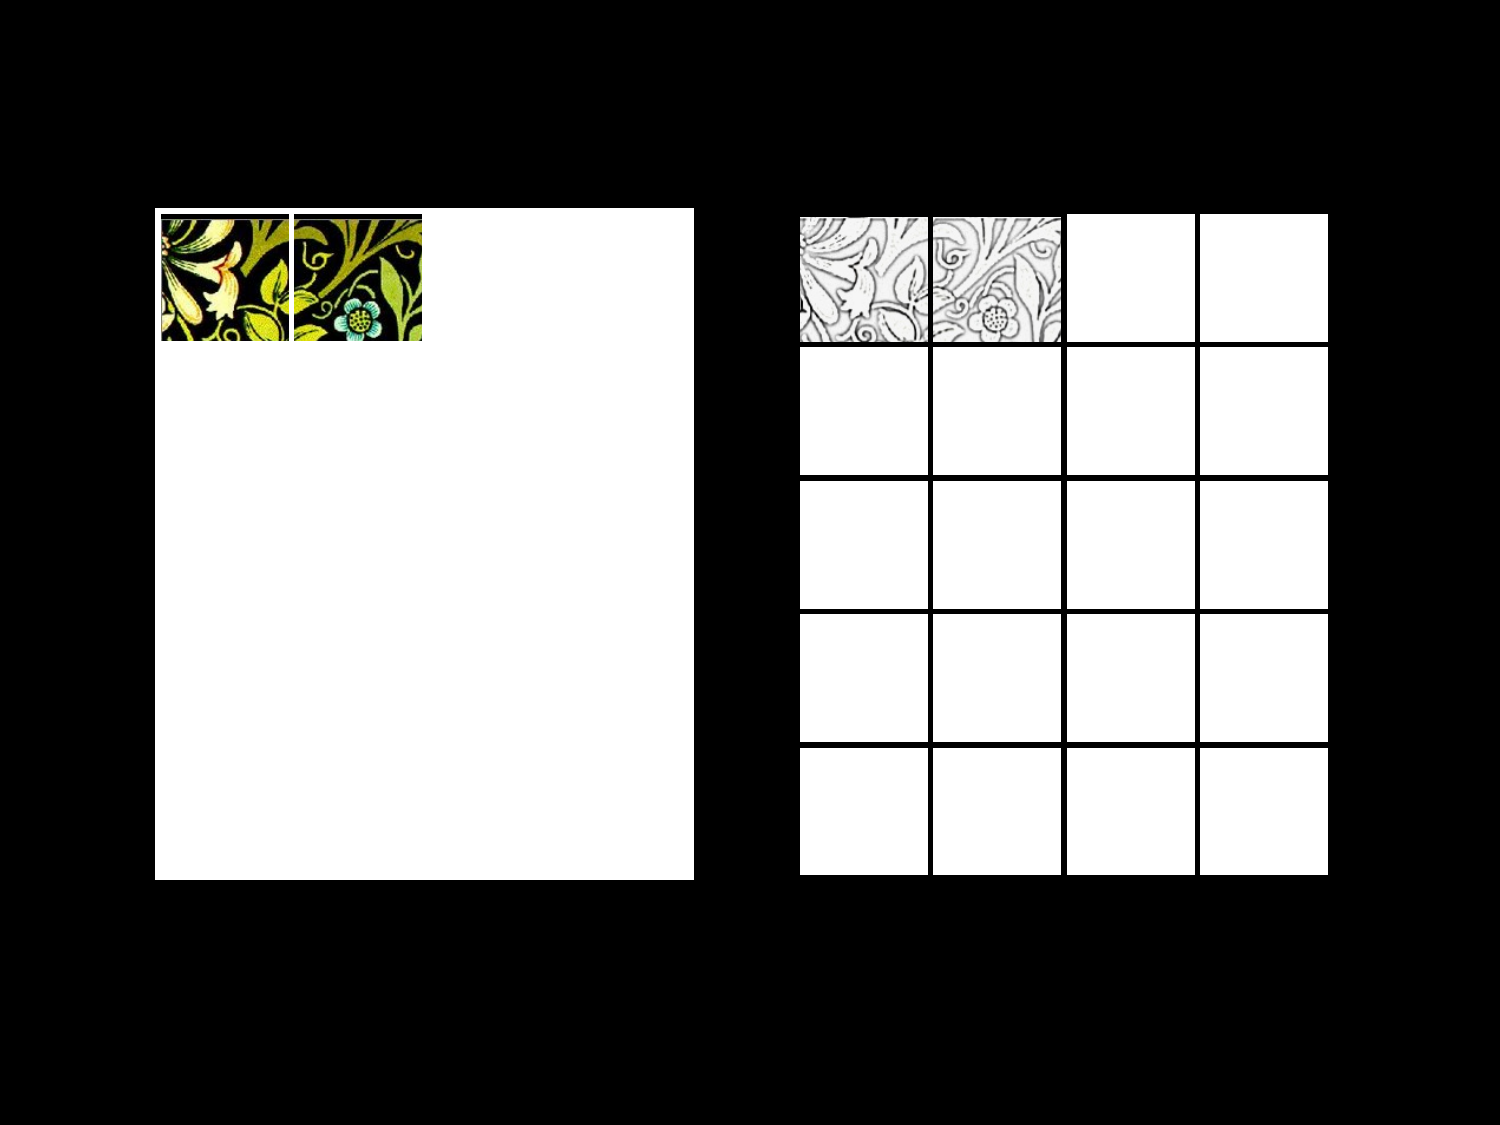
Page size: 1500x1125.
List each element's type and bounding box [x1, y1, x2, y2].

picture [796, 217, 1327, 880]
table_header [1200, 214, 1328, 219]
picture [160, 219, 692, 880]
